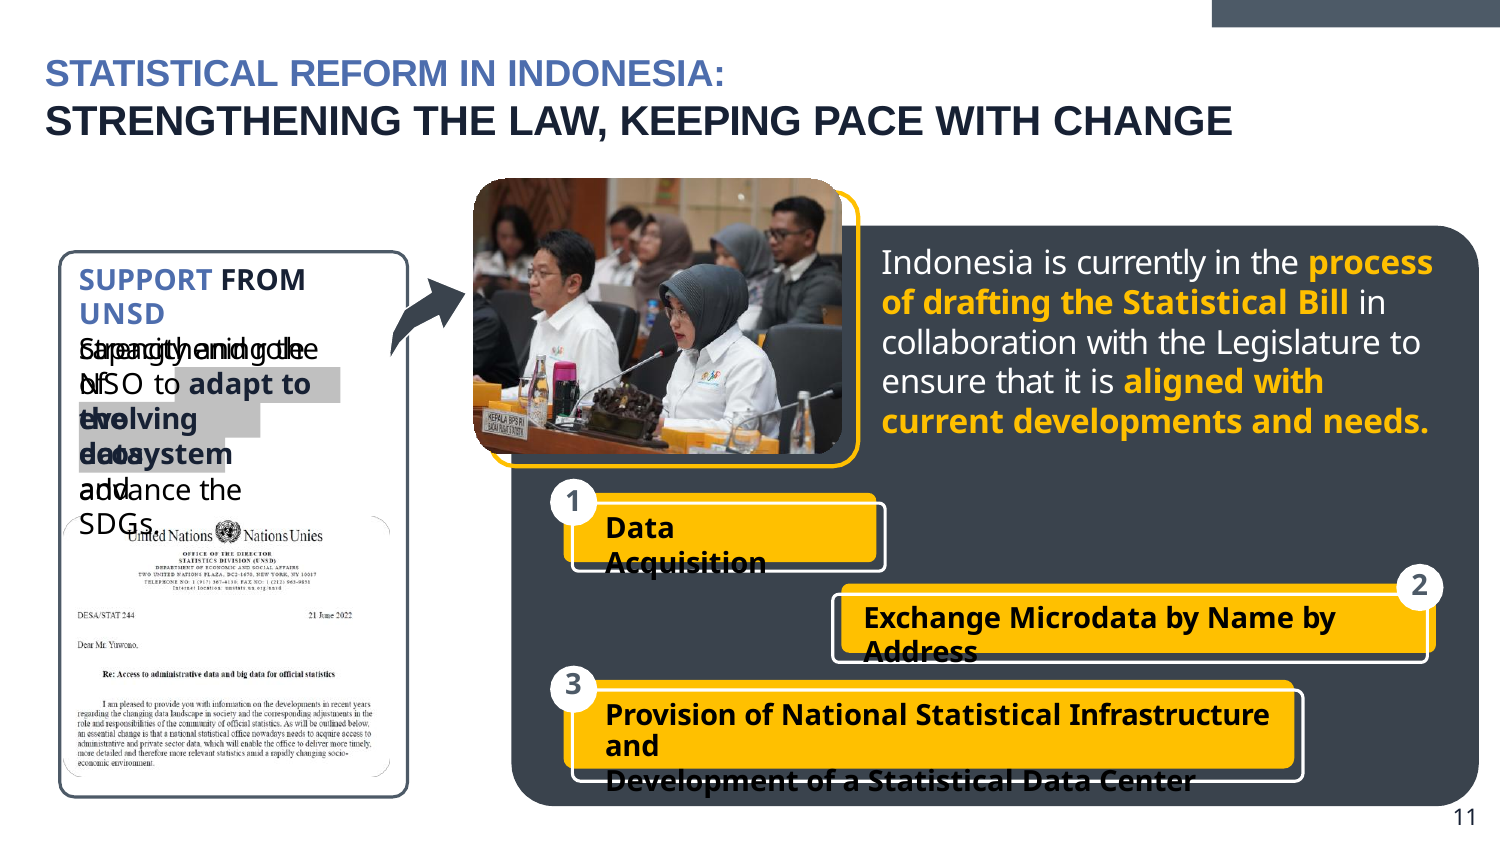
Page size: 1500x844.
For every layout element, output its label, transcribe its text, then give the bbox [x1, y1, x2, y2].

text_box [1211, 0, 1500, 28]
title STATISTICAL REFORM IN INDONESIA: STRENGTHENING THE LAW, KEEPING PACE WITH CHANGE [42, 47, 1458, 191]
slide_number 10 [1450, 802, 1486, 844]
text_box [563, 492, 887, 574]
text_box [473, 176, 861, 469]
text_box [549, 665, 1305, 784]
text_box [830, 563, 1444, 665]
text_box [57, 225, 1480, 807]
